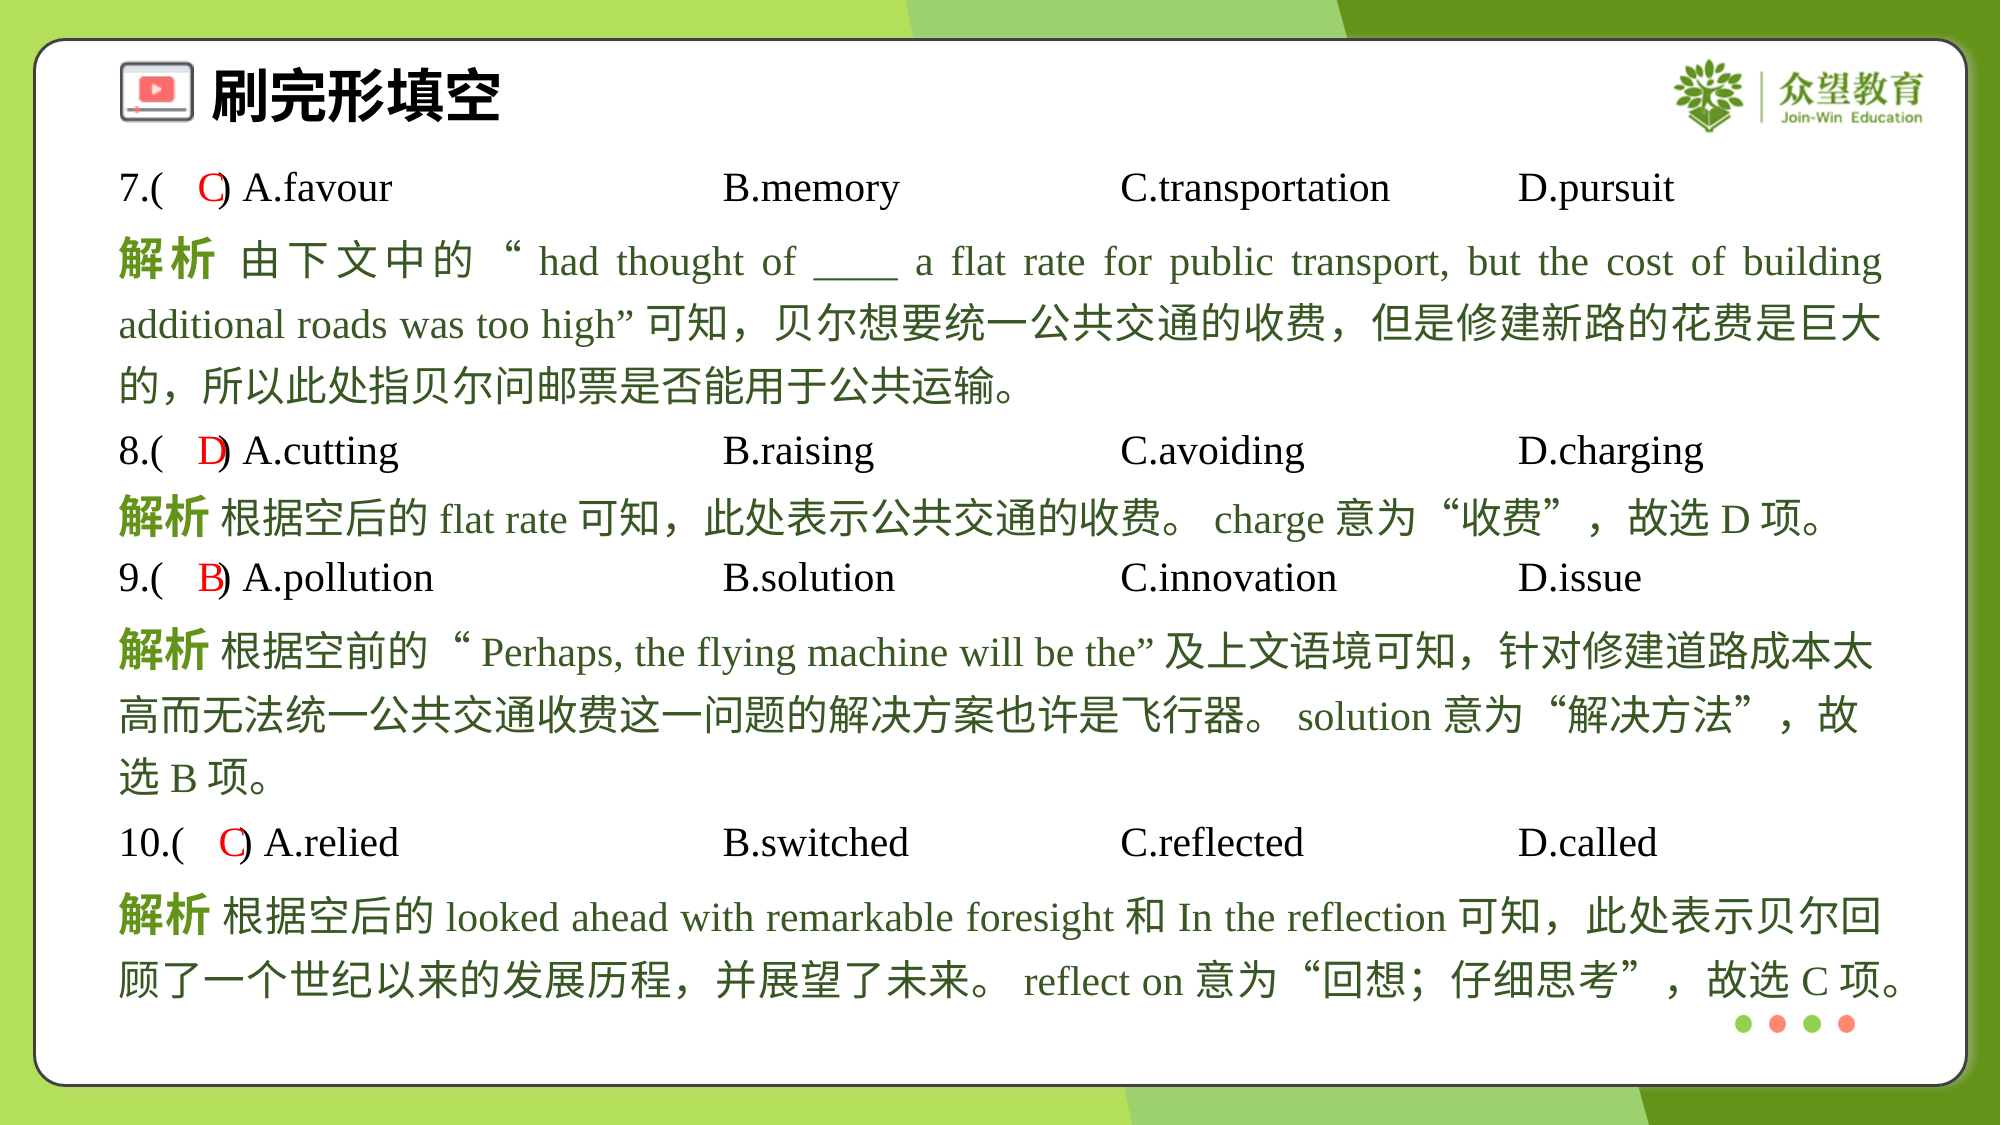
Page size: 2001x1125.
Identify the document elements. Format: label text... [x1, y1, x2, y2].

text_box 解析 根据空前的“Perhaps, the flying machine will be the”及上文语境可知，针对修建道路成本太高而无法统一公共交通收费这一问题的解决方案也许是飞行器。solution意为“解决方法”，故选B项。 [118, 607, 1883, 797]
text_box B [192, 537, 231, 596]
text_box 10.( ) A.relied B.switched C.reflected D.called [118, 802, 213, 860]
text_box 解析 根据空后的flat rate可知，此处表示公共交通的收费。charge意为“收费”，故选D项。 [118, 473, 1883, 536]
text_box 7.( ) A.favour B.memory C.transportation D.pursuit [118, 146, 192, 204]
text_box 10.( ) A.relied B.switched C.reflected D.called [252, 802, 1883, 860]
text_box 9.( ) A.pollution B.solution C.innovation D.issue [118, 537, 192, 595]
picture [0, 0, 2000, 1125]
text_box 8.( ) A.cutting B.raising C.avoiding D.charging [118, 410, 192, 468]
text_box 9.( ) A.pollution B.solution C.innovation D.issue [231, 537, 1883, 595]
text_box D [192, 410, 233, 469]
text_box C [213, 802, 252, 860]
text_box C [192, 146, 231, 205]
text_box 8.( ) A.cutting B.raising C.avoiding D.charging [233, 410, 1883, 468]
text_box 解析 由下文中的“had thought of ____ a flat rate for public transport, but the cost of building additional roads was too high”可知，贝尔想要统一公共交通的收费，但是修建新路的花费是巨大的，所以此处指贝尔问邮票是否能用于公共运输。 [118, 215, 1883, 405]
text_box 解析 根据空后的looked ahead with remarkable foresight和In the reflection可知，此处表示贝尔回顾了一个世纪以来的发展历程，并展望了未来。reflect on意为“回想；仔细思考”，故选C项。 [118, 872, 1883, 998]
text_box 7.( ) A.favour B.memory C.transportation D.pursuit [231, 146, 1883, 204]
